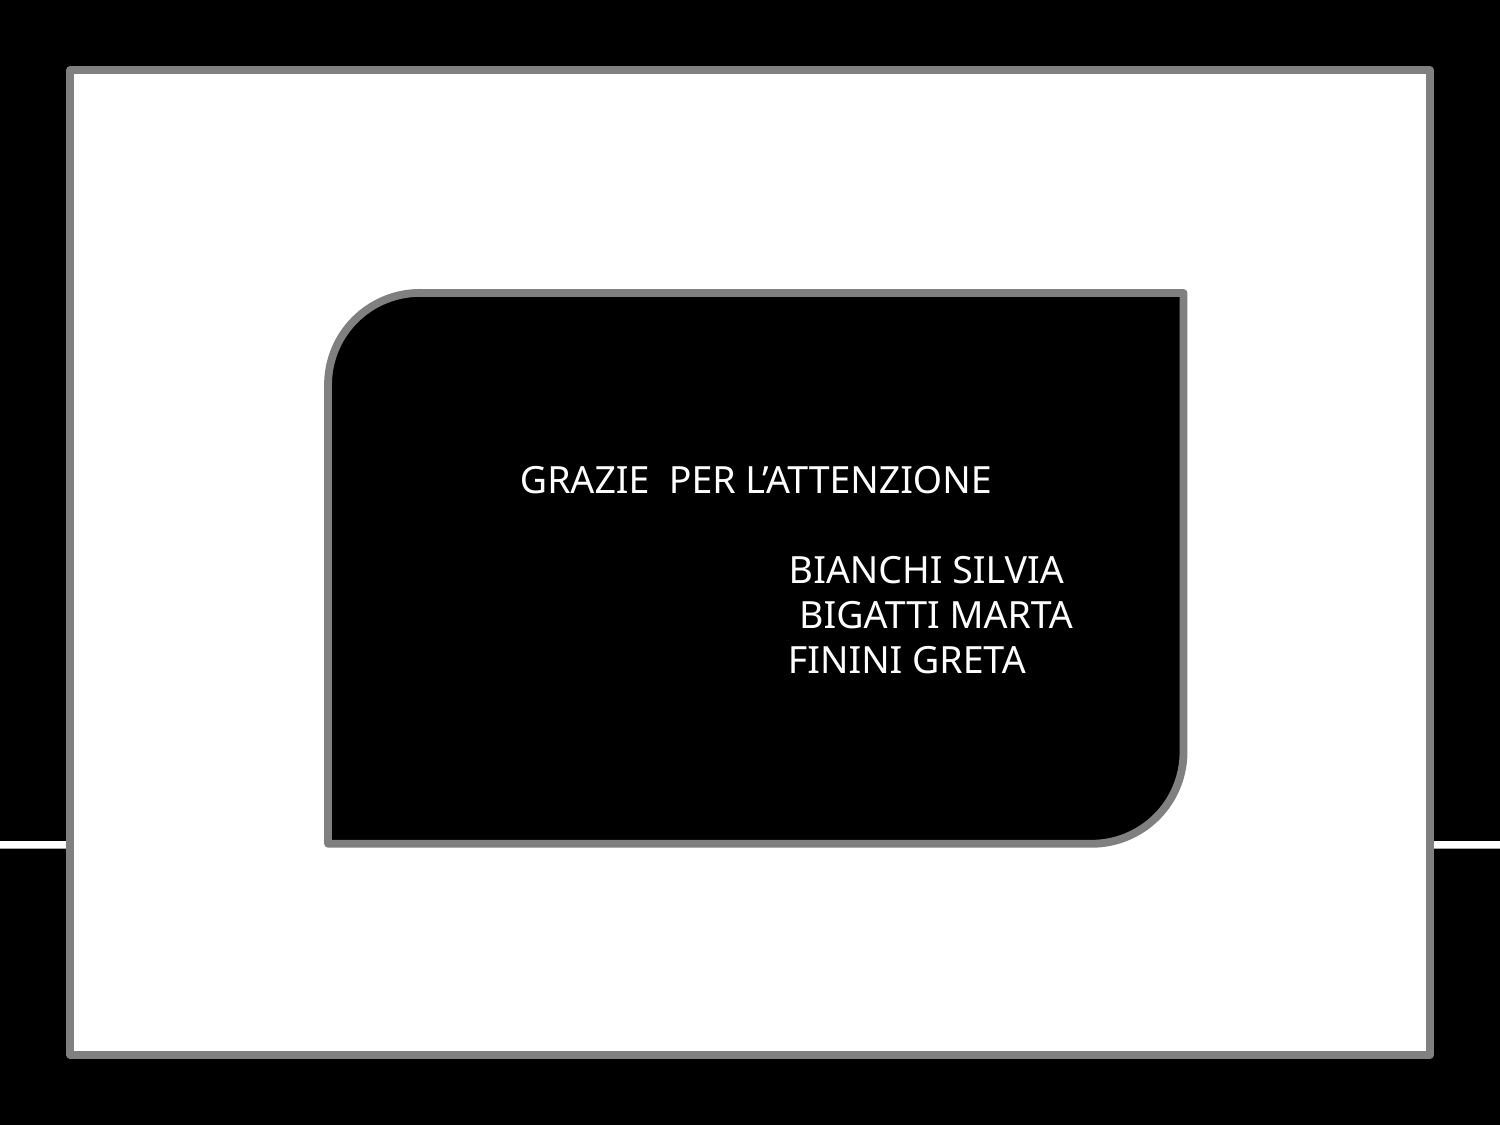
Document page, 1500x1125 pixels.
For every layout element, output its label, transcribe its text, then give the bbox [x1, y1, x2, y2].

text_box GRAZIE PER L’ATTENZIONE BIANCHI SILVIA BIGATTI MARTA FININI GRETA [324, 288, 1188, 848]
text_box [66, 66, 1434, 1059]
